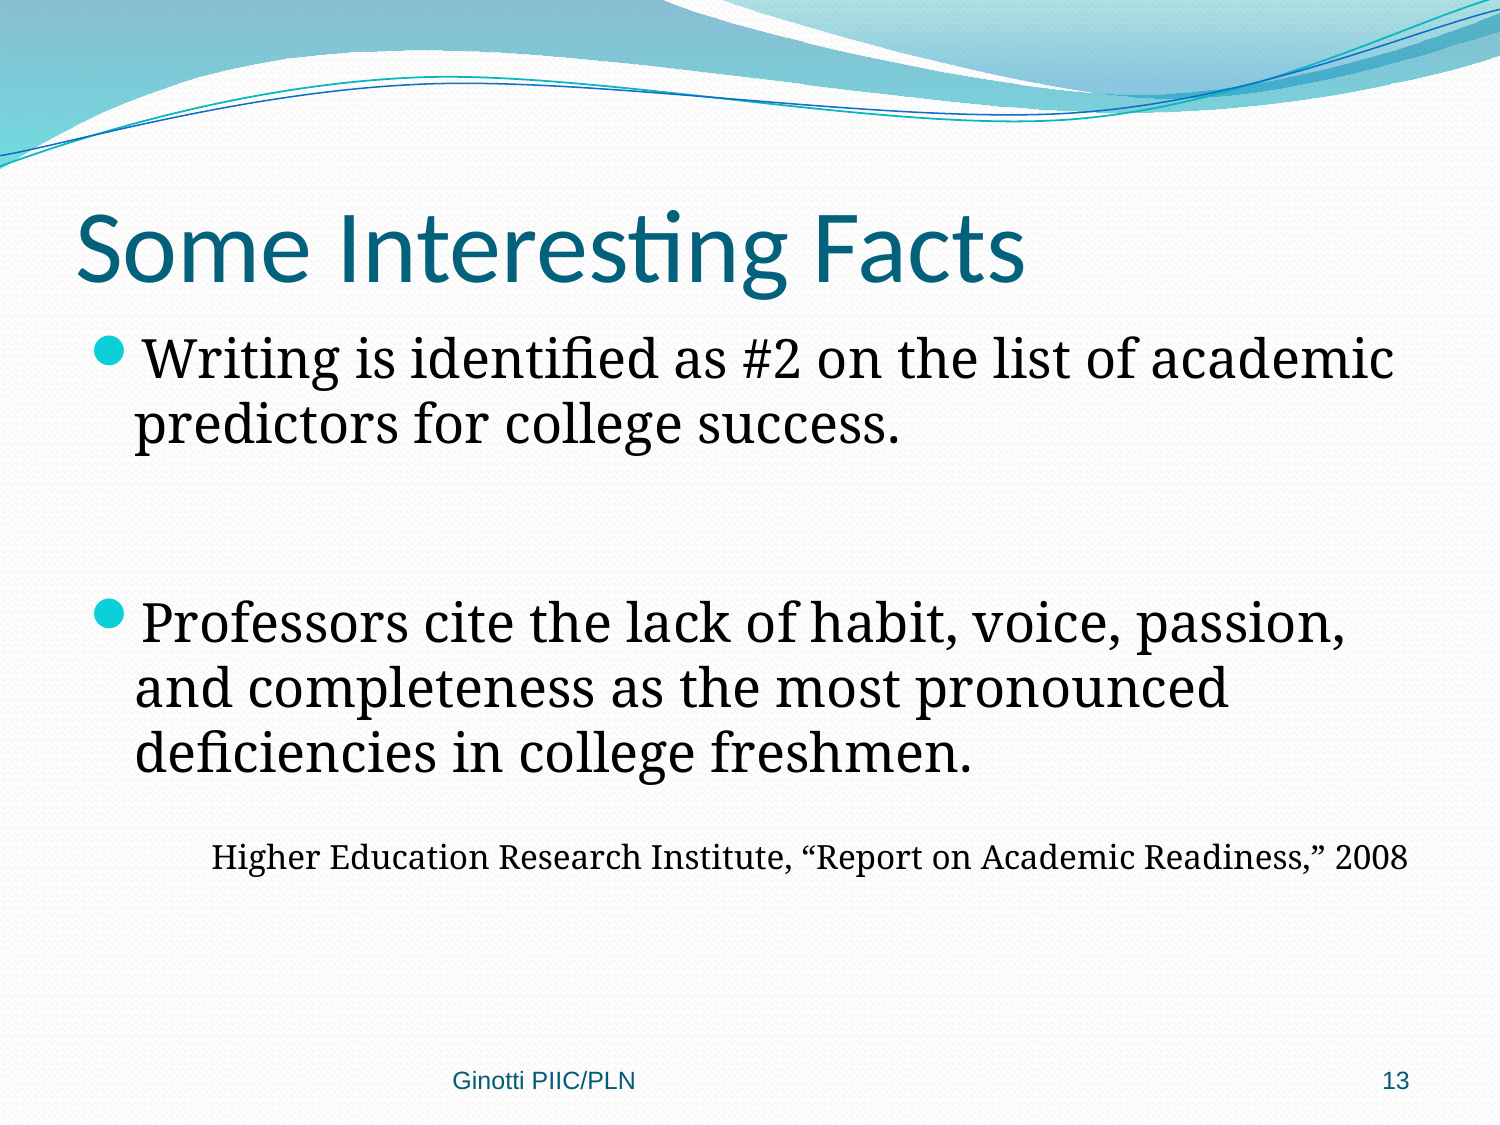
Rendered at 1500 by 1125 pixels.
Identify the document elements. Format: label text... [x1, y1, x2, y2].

title Some Interesting Facts [75, 115, 1425, 303]
slide_number 13 [1299, 1042, 1425, 1103]
footer Ginotti PIIC/PLN [437, 1042, 988, 1103]
list Writing is identified as #2 on the list of academic predictors for college success. Professors cite the lack of habit, voice, passion, and completeness as the most pronounced deficiencies in college freshmen. Higher Education Research Institute, “Report on Academic Readiness,” 2008 [75, 317, 1425, 1038]
